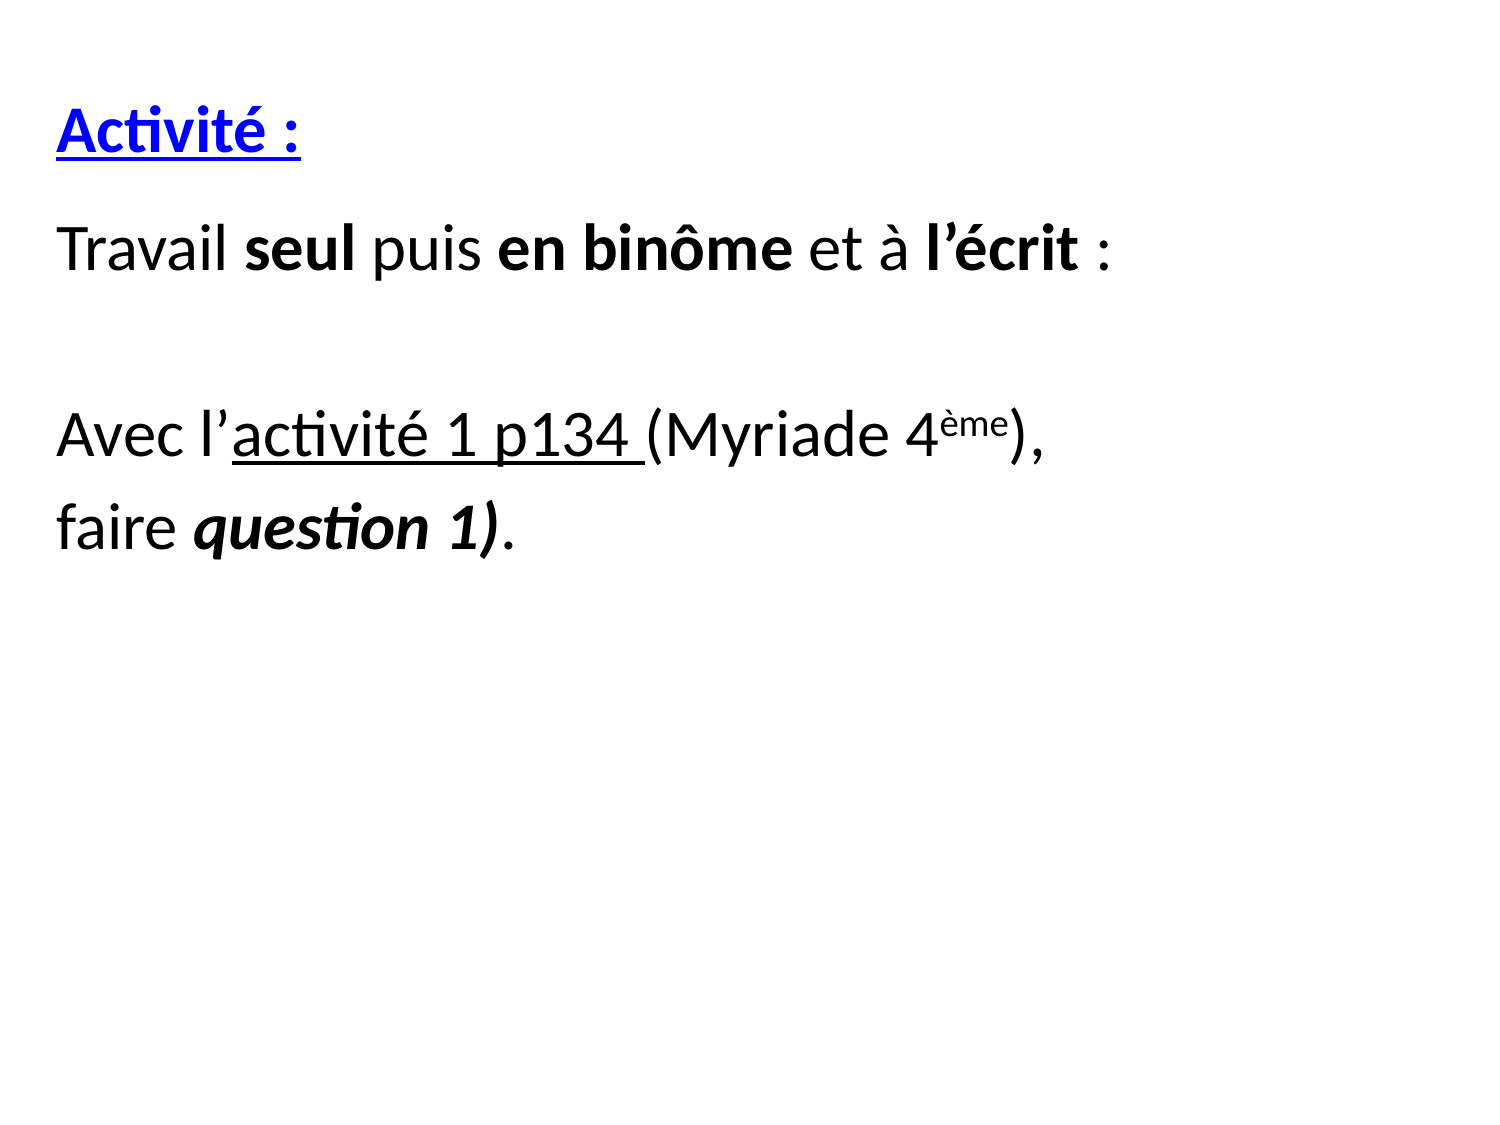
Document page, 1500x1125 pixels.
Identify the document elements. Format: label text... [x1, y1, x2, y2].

list Activité : Travail seul puis en binôme et à l’écrit : Avec l’activité 1 p134 (Myriade 4ème), faire question 1). [41, 54, 1500, 1071]
